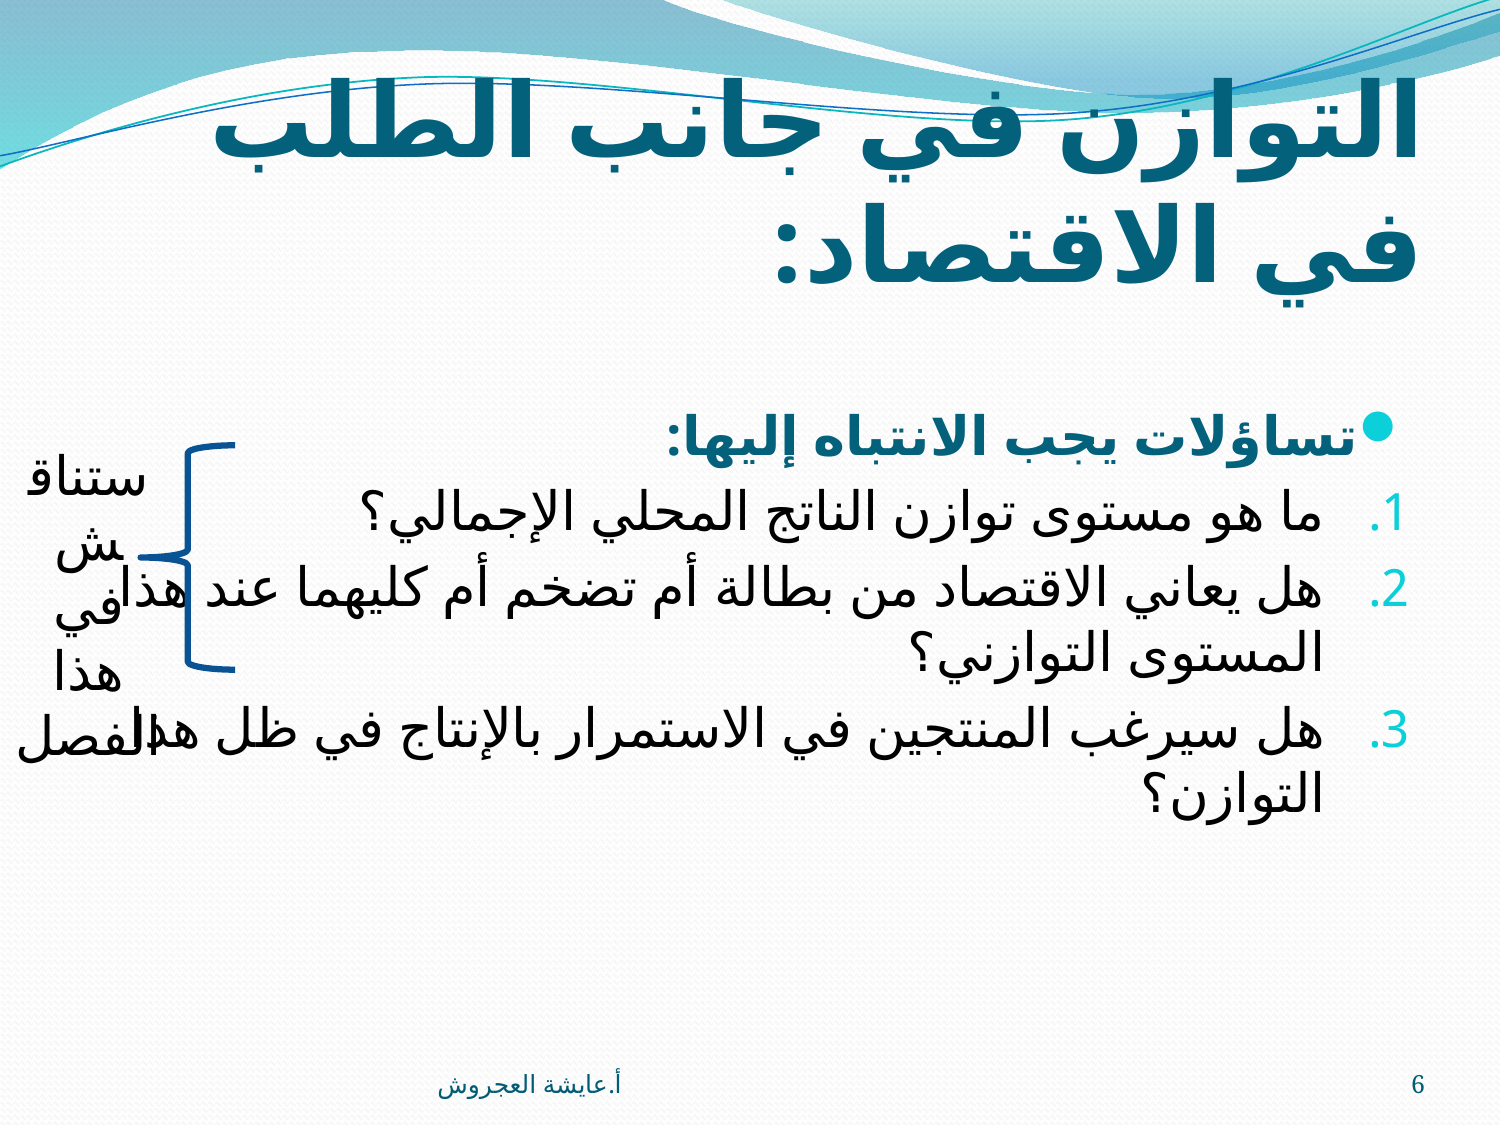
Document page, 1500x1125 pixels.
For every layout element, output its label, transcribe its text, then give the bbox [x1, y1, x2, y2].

footer أ.عايشة العجروش [437, 1042, 988, 1103]
list تساؤلات يجب الانتباه إليها: ما هو مستوى توازن الناتج المحلي الإجمالي؟ هل يعاني الاقتصاد من بطالة أم تضخم أم كليهما عند هذا المستوى التوازني؟ هل سيرغب المنتجين في الاستمرار بالإنتاج في ظل هذا التوازن؟ [75, 317, 1425, 1038]
text_box [178, 444, 236, 671]
text_box ستناقش في هذا الفصل [0, 433, 178, 774]
slide_number 6 [1299, 1042, 1425, 1103]
title التوازن في جانب الطلب في الاقتصاد: [75, 115, 1425, 303]
